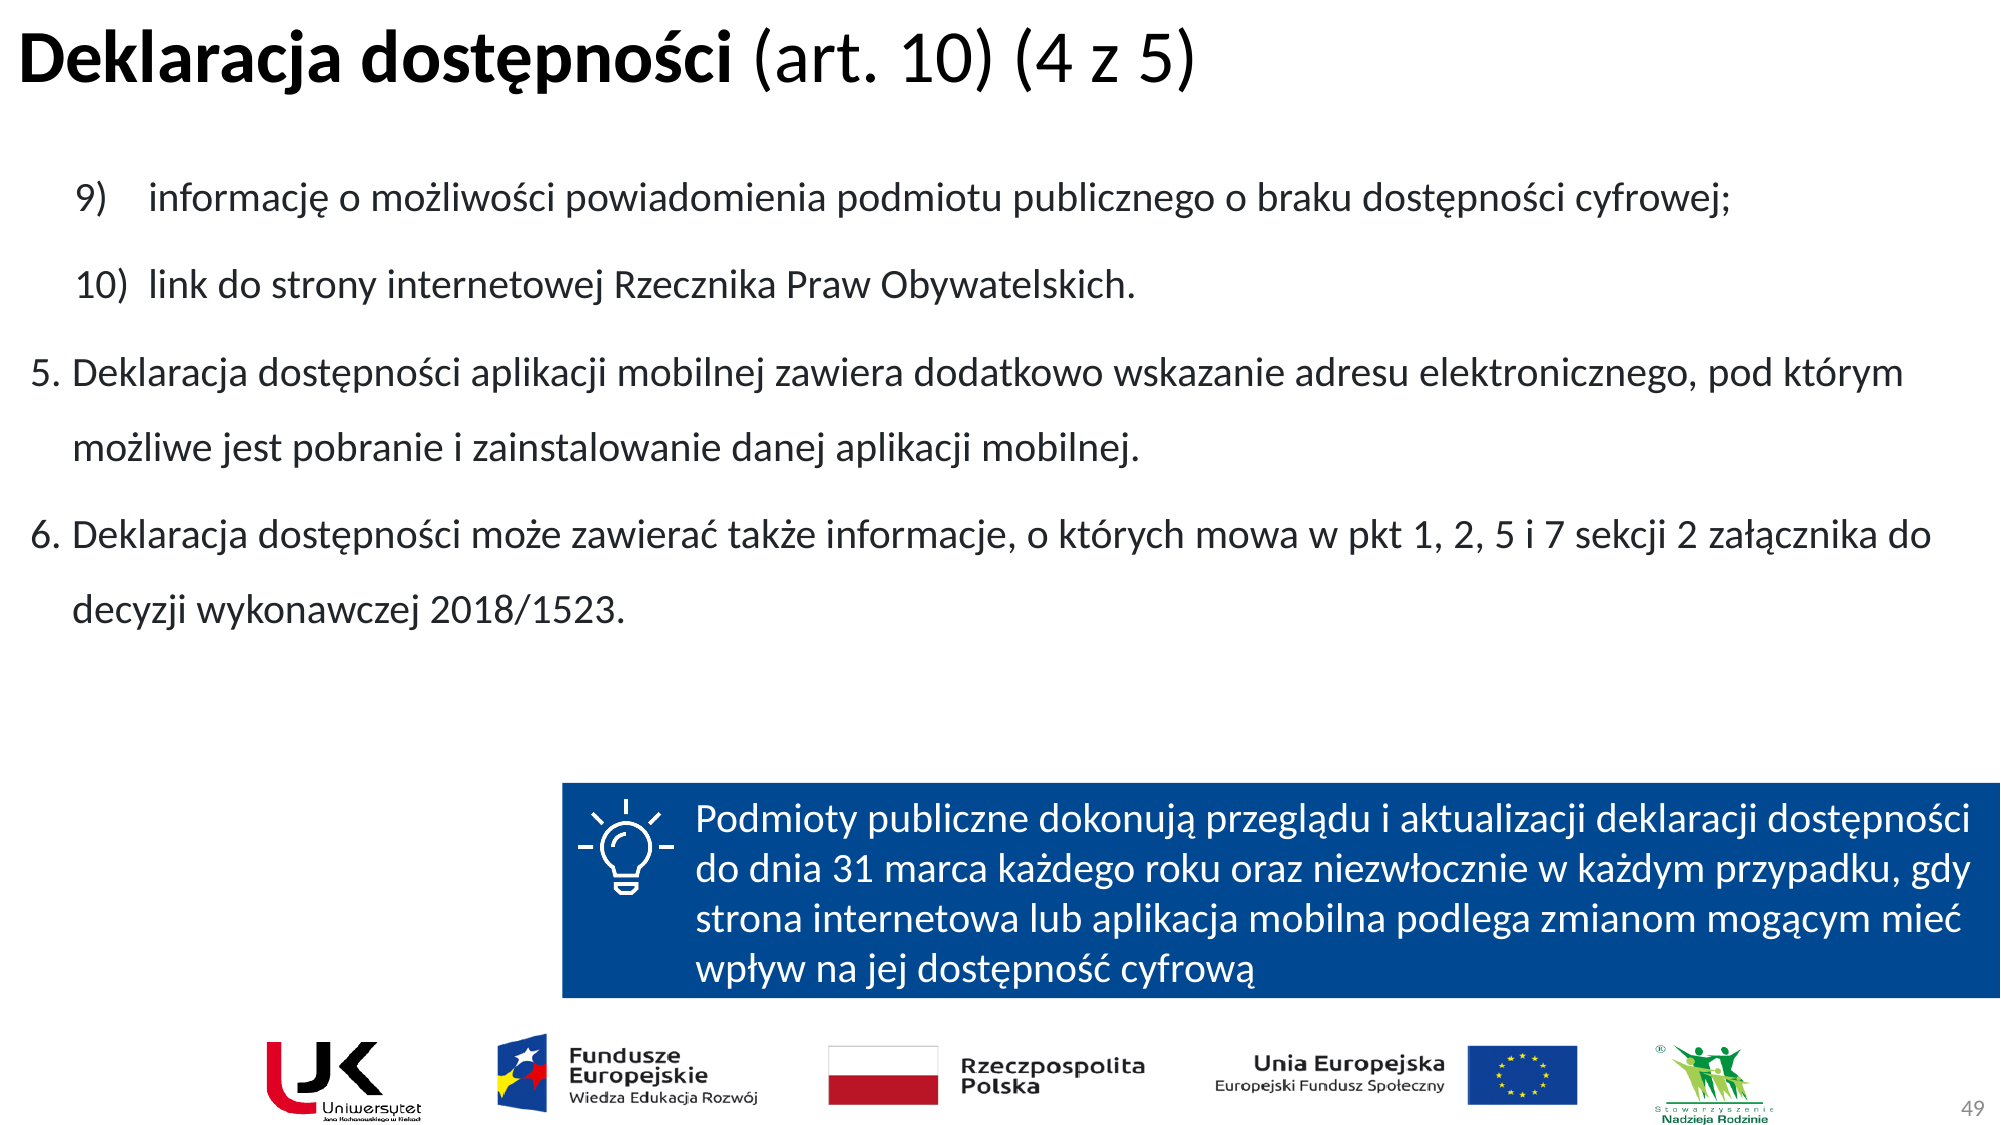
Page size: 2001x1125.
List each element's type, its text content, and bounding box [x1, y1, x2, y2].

text_box informację o możliwości powiadomienia podmiotu publicznego o braku dostępności cyfrowej; link do strony internetowej Rzecznika Praw Obywatelskich. Deklaracja dostępności aplikacji mobilnej zawiera dodatkowo wskazanie adresu elektronicznego, pod którym możliwe jest pobranie i zainstalowanie danej aplikacji mobilnej. Deklaracja dostępności może zawierać także informacje, o których mowa w pkt 1, 2, 5 i 7 sekcji 2 załącznika do decyzji wykonawczej 2018/1523. [15, 144, 1945, 735]
picture [1655, 1044, 1774, 1125]
slide_number 49 [1832, 1089, 2000, 1125]
picture [562, 783, 690, 911]
text_box Podmioty publiczne dokonują przeglądu i aktualizacji deklaracji dostępności do dnia 31 marca każdego roku oraz niezwłocznie w każdym przypadku, gdy strona internetowa lub aplikacja mobilna podlega zmianom mogącym mieć wpływ na jej dostępność cyfrową [561, 782, 2000, 999]
picture [266, 1042, 421, 1122]
title Deklaracja dostępności (art. 10) (4 z 5) [18, 0, 1544, 126]
picture [463, 1004, 1613, 1125]
